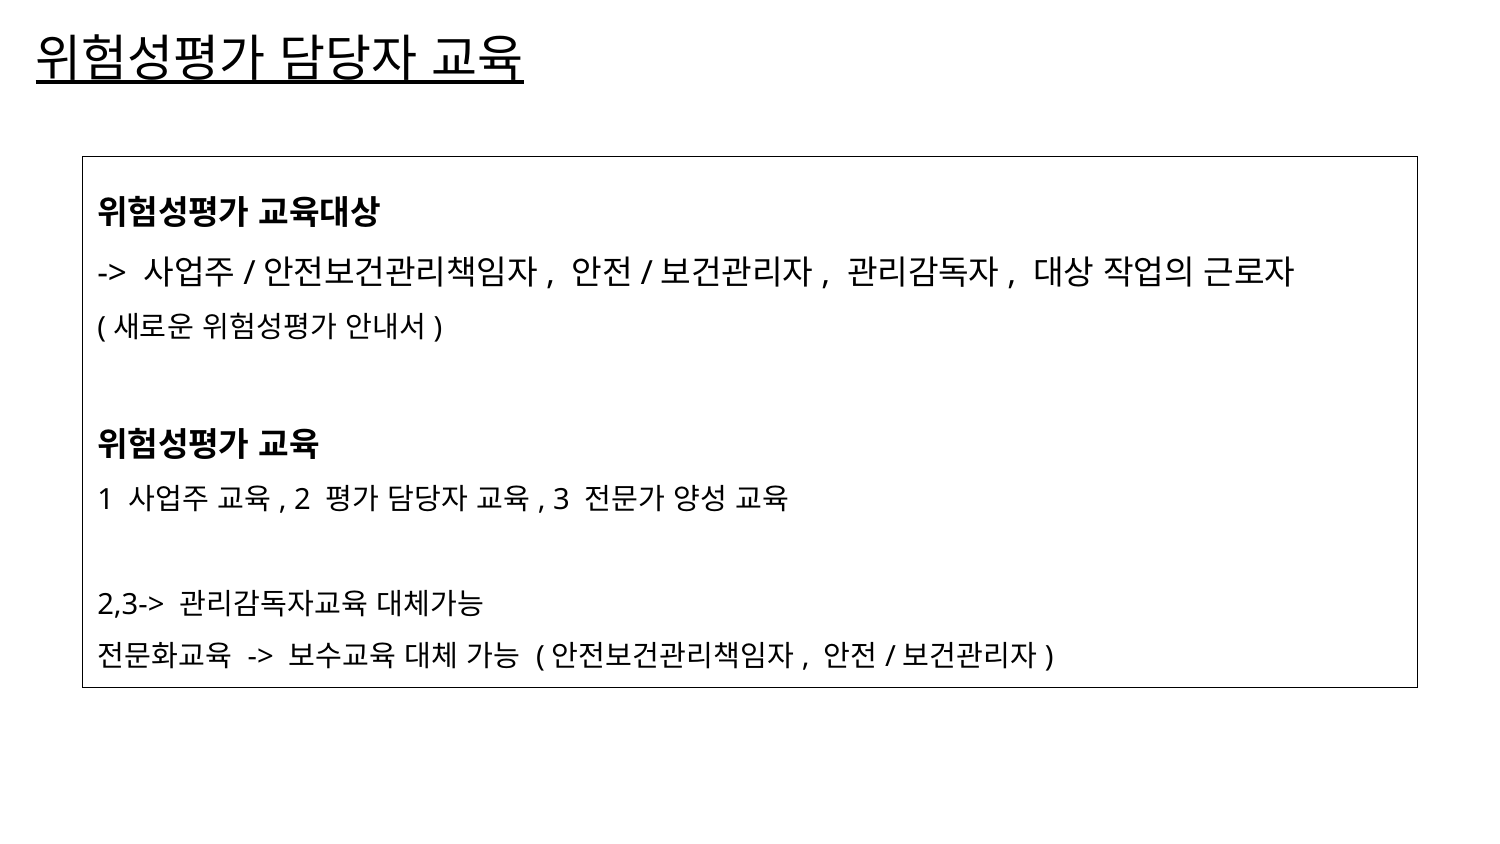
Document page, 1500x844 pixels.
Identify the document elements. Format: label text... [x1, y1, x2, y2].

text_box 위험성평가 교육대상 -> 사업주/안전보건관리책임자, 안전/보건관리자, 관리감독자, 대상 작업의 근로자 (새로운 위험성평가 안내서) 위험성평가 교육 1 사업주 교육, 2 평가 담당자 교육, 3 전문가 양성 교육 2,3-> 관리감독자교육 대체가능 전문화교육 -> 보수교육 대체 가능 (안전보건관리책임자, 안전/보건관리자) [82, 156, 1418, 688]
title 위험성평가 담당자 교육 [20, 16, 541, 96]
